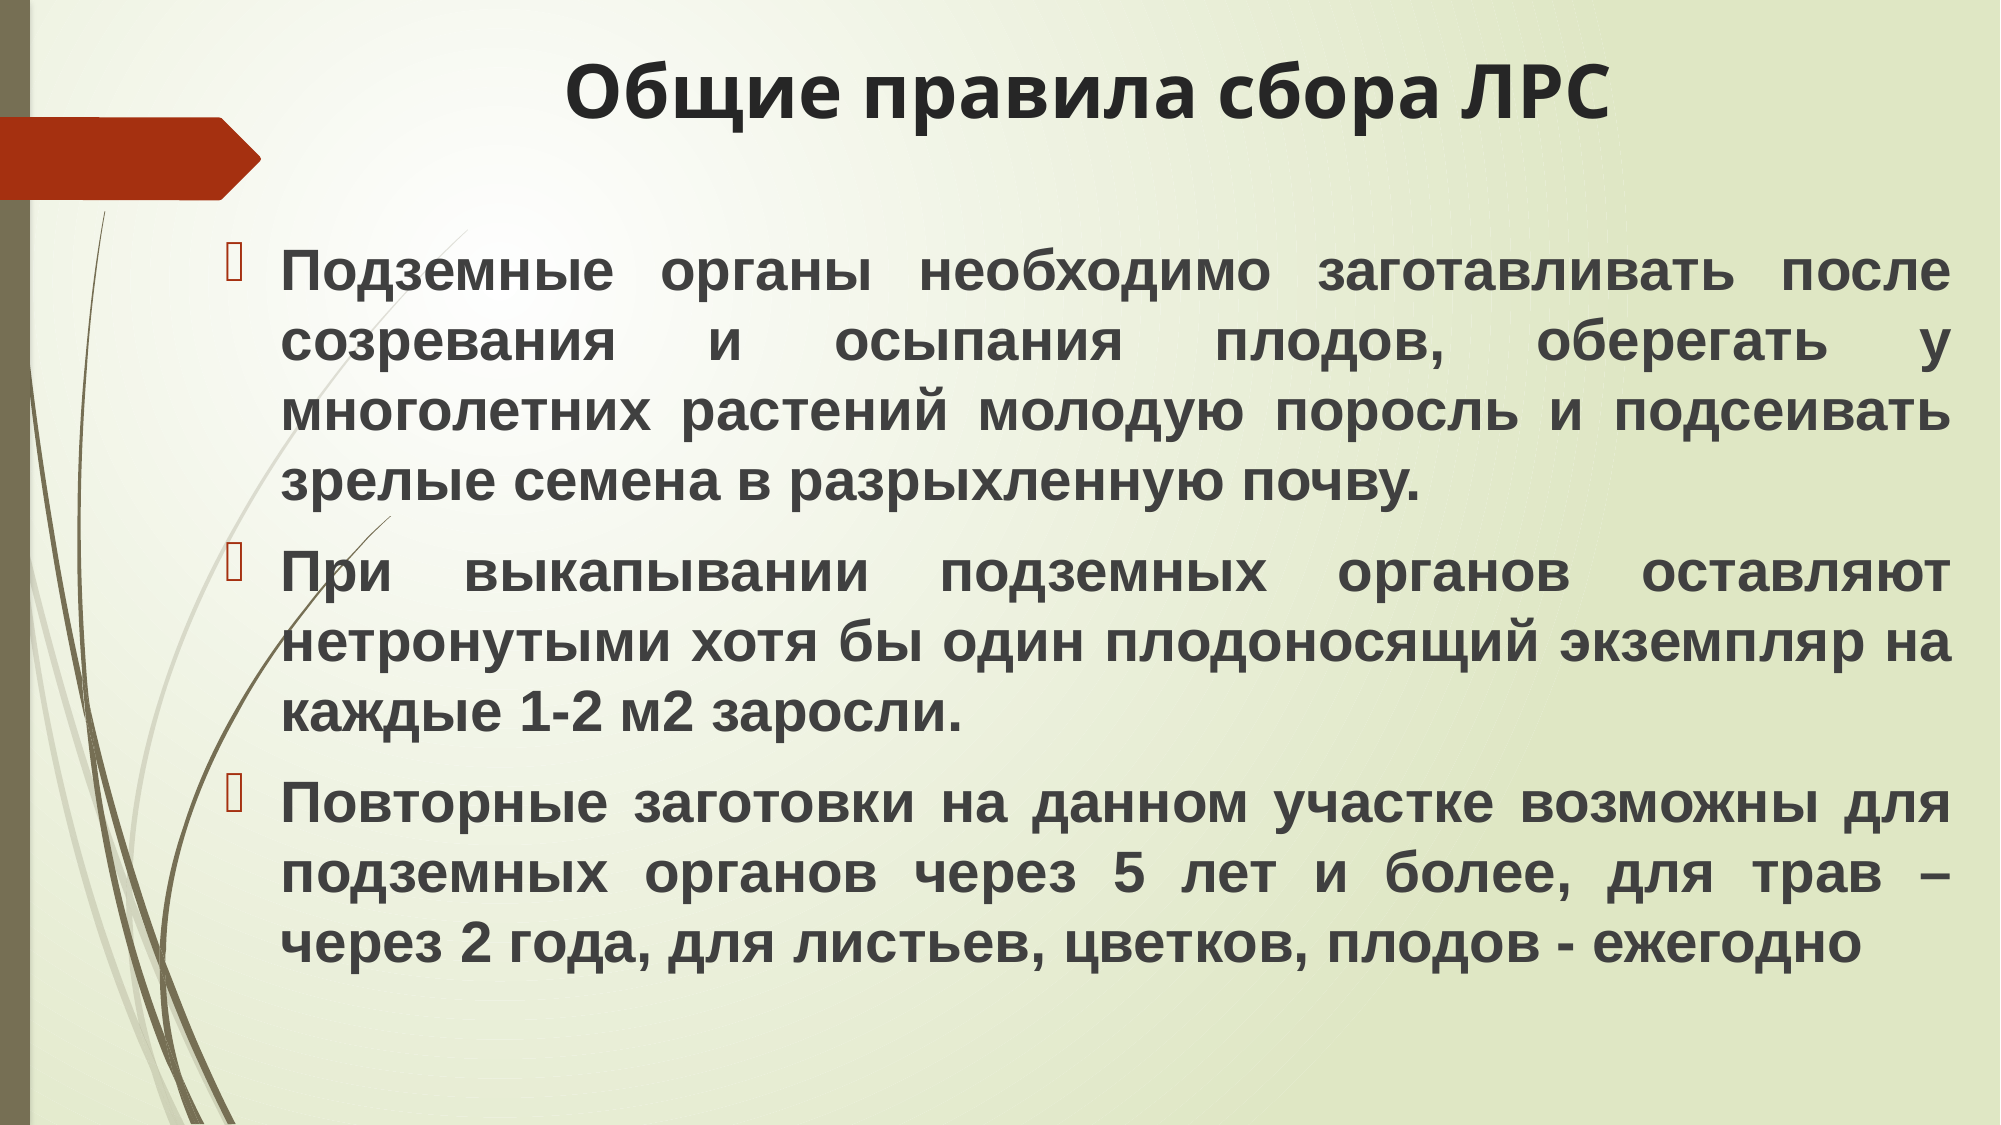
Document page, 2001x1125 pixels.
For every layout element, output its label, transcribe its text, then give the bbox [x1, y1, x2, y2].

list Подземные органы необходимо заготавливать после созревания и осыпания плодов, оберегать у многолетних растений молодую поросль и подсеивать зрелые семена в разрыхленную почву. При выкапывании подземных органов оставляют нетронутыми хотя бы один плодоносящий экземпляр на каждые 1-2 м2 заросли. Повторные заготовки на данном участке возможны для подземных органов через 5 лет и более, для трав – через 2 года, для листьев, цветков, плодов - ежегодно [209, 224, 1968, 1001]
title Общие правила сбора ЛРС [269, 35, 1909, 192]
